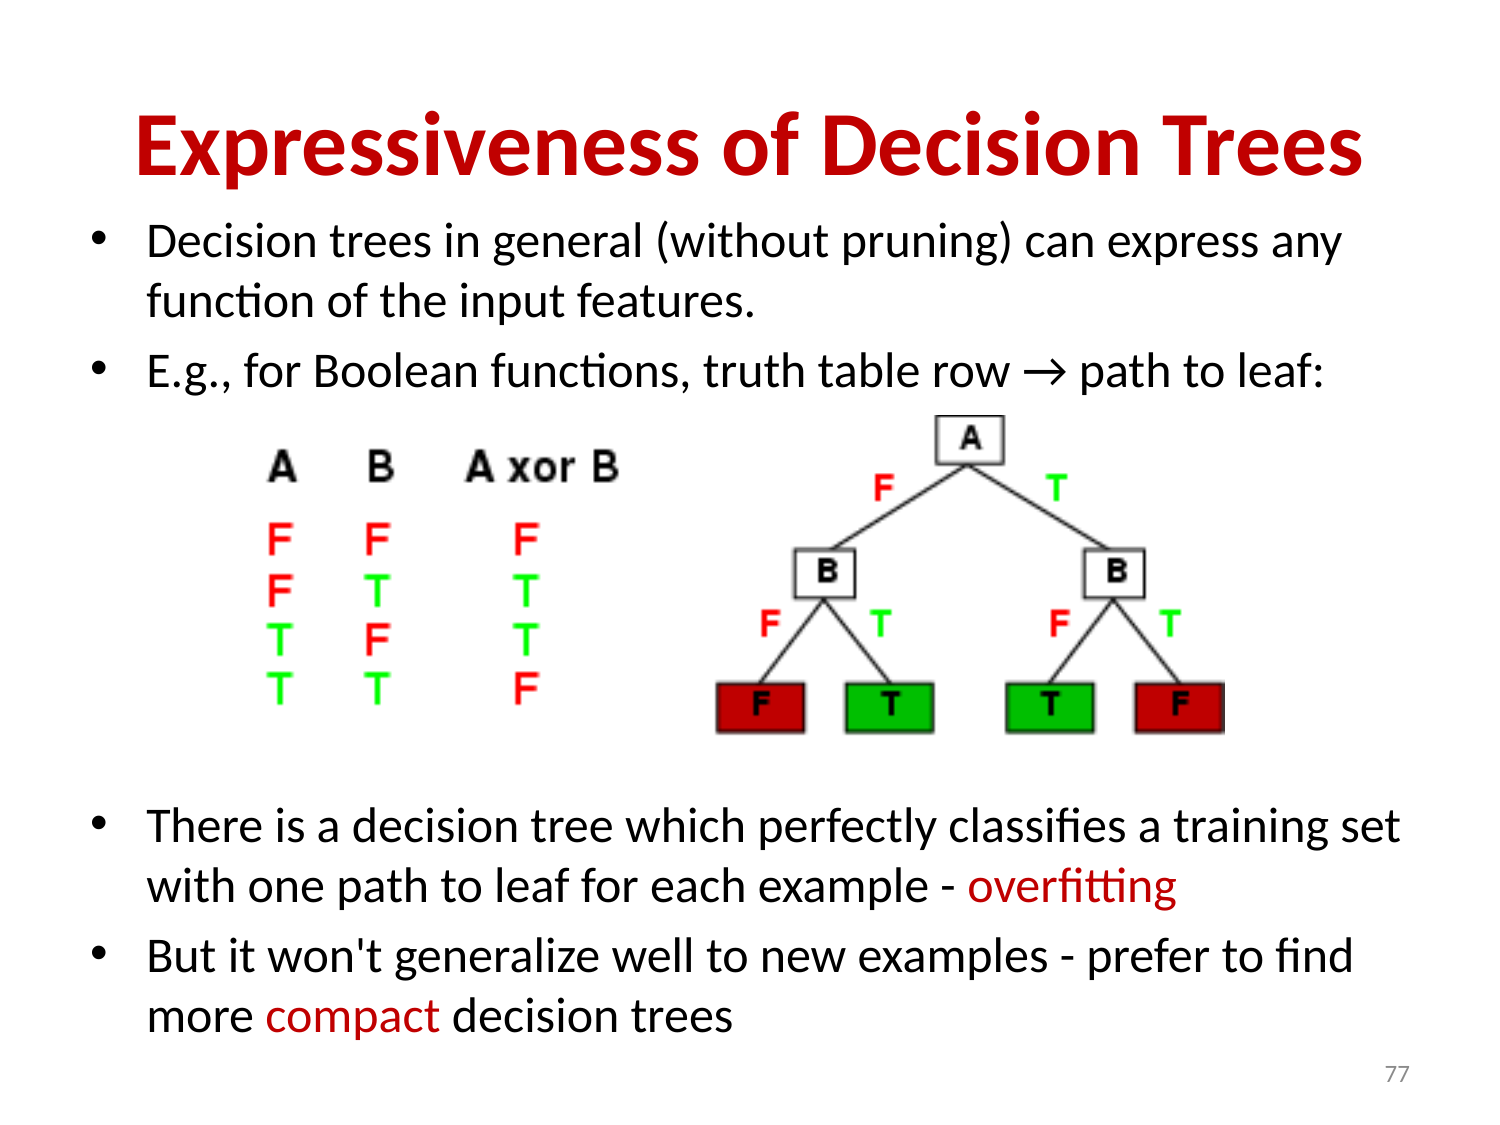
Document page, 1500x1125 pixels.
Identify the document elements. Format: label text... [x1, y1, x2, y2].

picture [262, 415, 1226, 738]
slide_number 77 [1074, 1042, 1425, 1103]
text_box Decision trees in general (without pruning) can express any function of the input features. E.g., for Boolean functions, truth table row → path to leaf: There is a decision tree which perfectly classifies a training set with one path to leaf for each example - overfitting But it won't generalize well to new examples - prefer to find more compact decision trees [74, 199, 1425, 1025]
title Expressiveness of Decision Trees [75, 45, 1425, 199]
